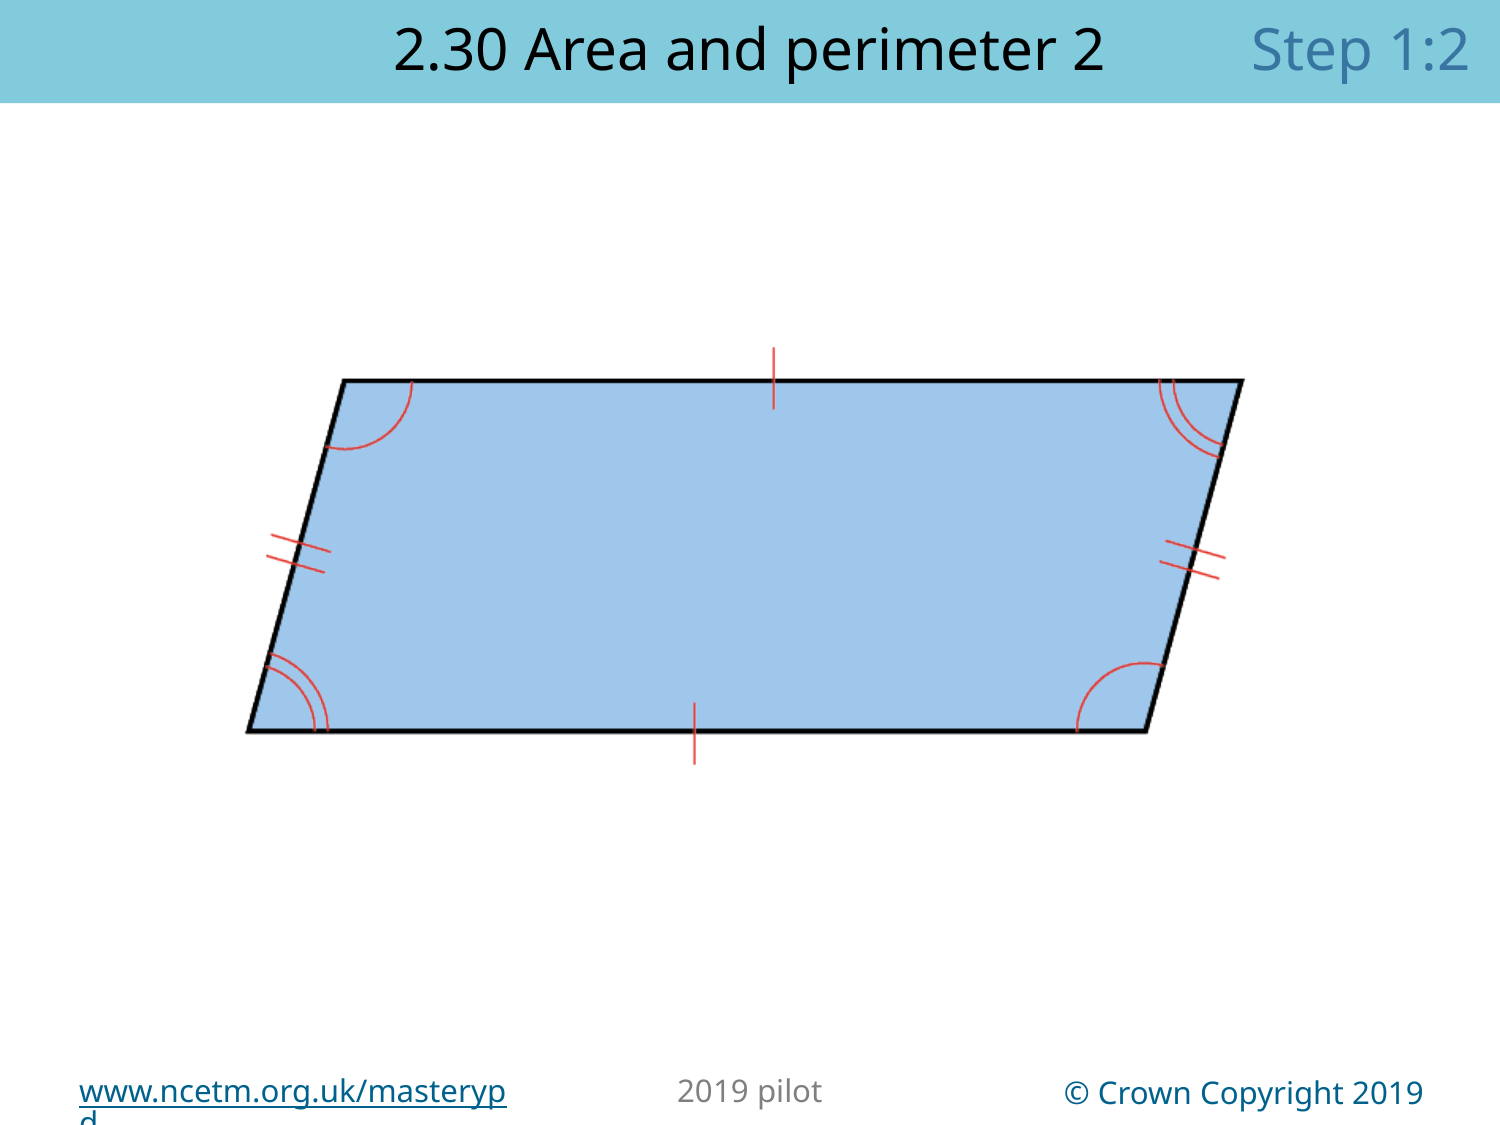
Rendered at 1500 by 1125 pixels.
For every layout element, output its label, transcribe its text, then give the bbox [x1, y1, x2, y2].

list Step 1:2 [0, 0, 1500, 104]
picture [101, 347, 1399, 848]
